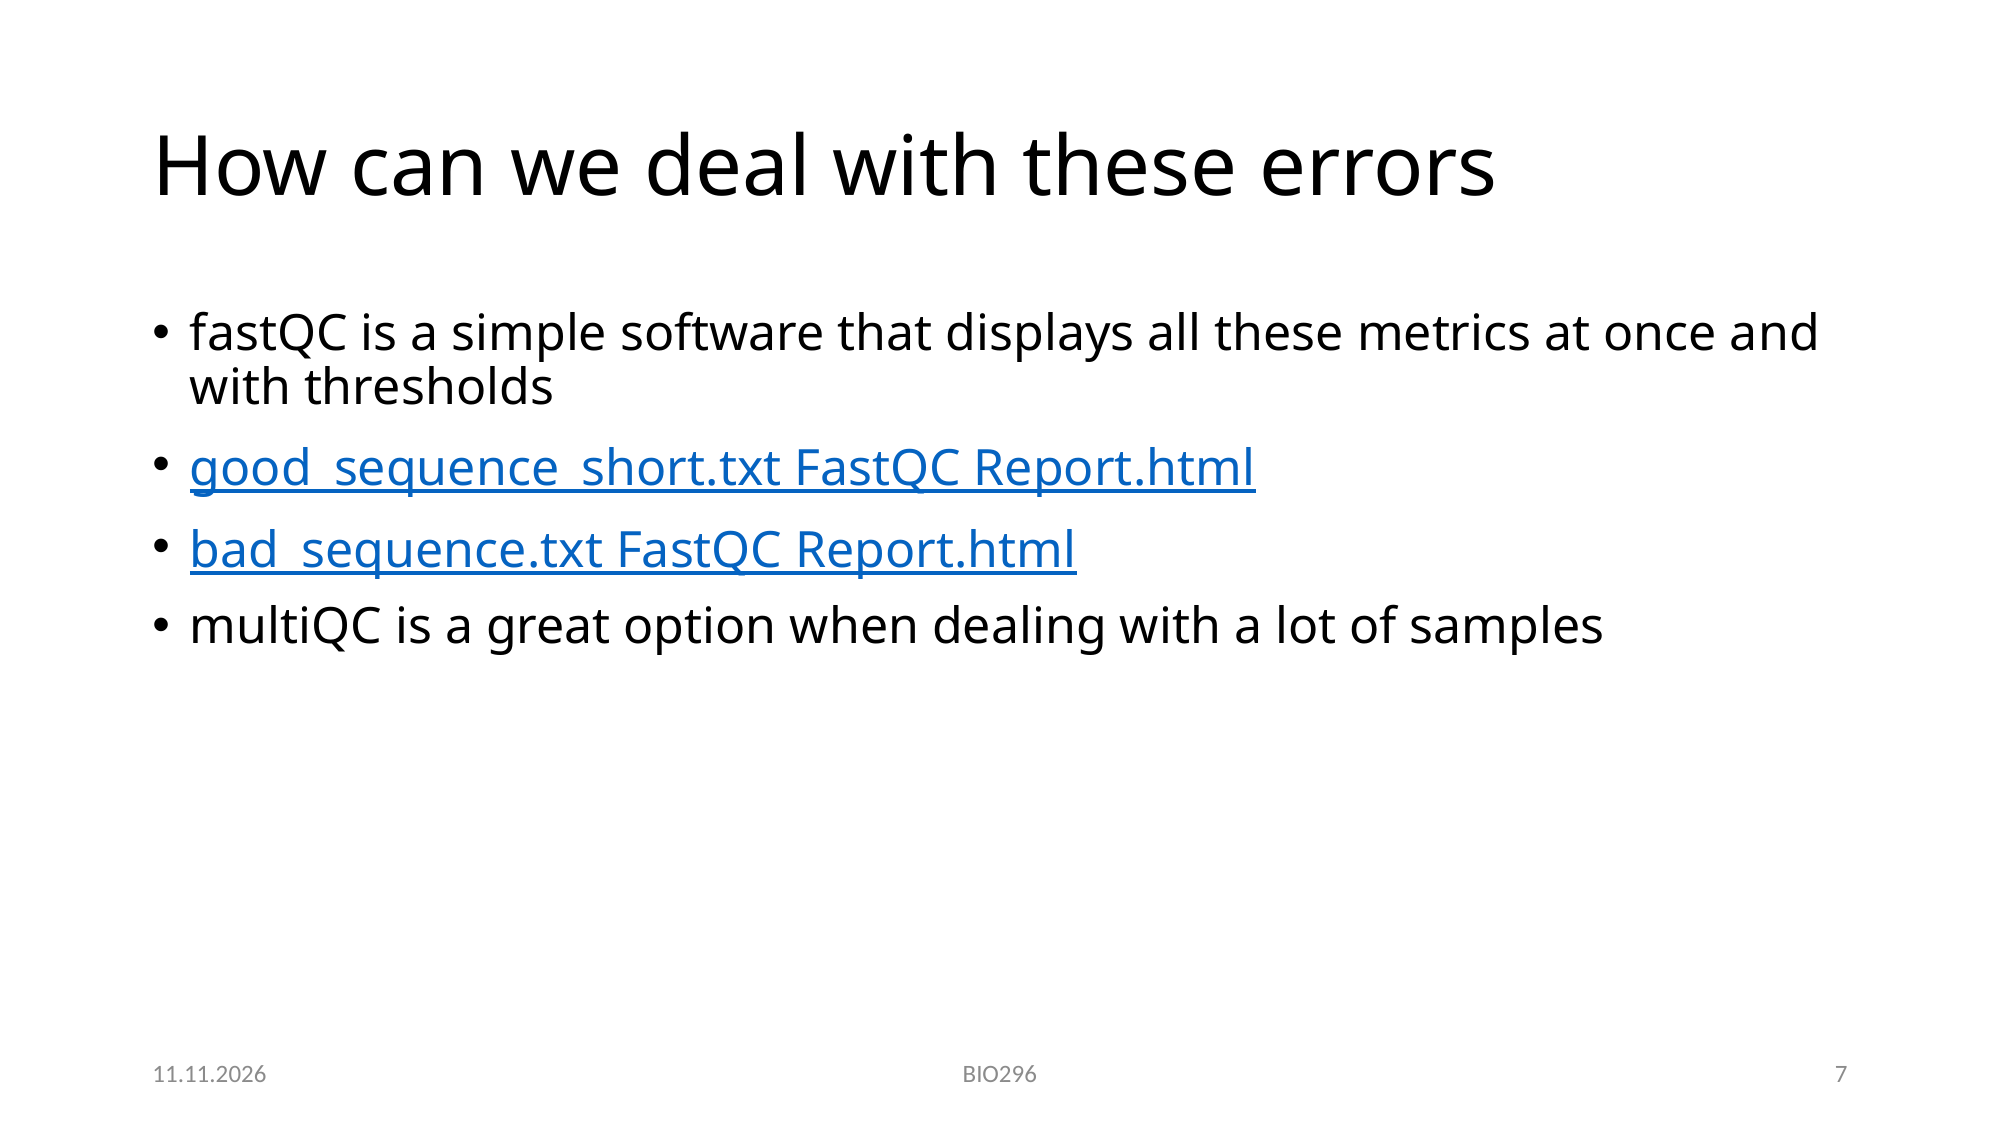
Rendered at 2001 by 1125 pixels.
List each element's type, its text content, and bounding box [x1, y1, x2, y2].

footer BIO296 [662, 1042, 1338, 1103]
title How can we deal with these errors [137, 59, 1863, 278]
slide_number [137, 1042, 588, 1103]
list fastQC is a simple software that displays all these metrics at once and with thresholds good_sequence_short.txt FastQC Report.html bad_sequence.txt FastQC Report.html multiQC is a great option when dealing with a lot of samples [137, 299, 1863, 1014]
slide_number 7 [1412, 1042, 1863, 1103]
